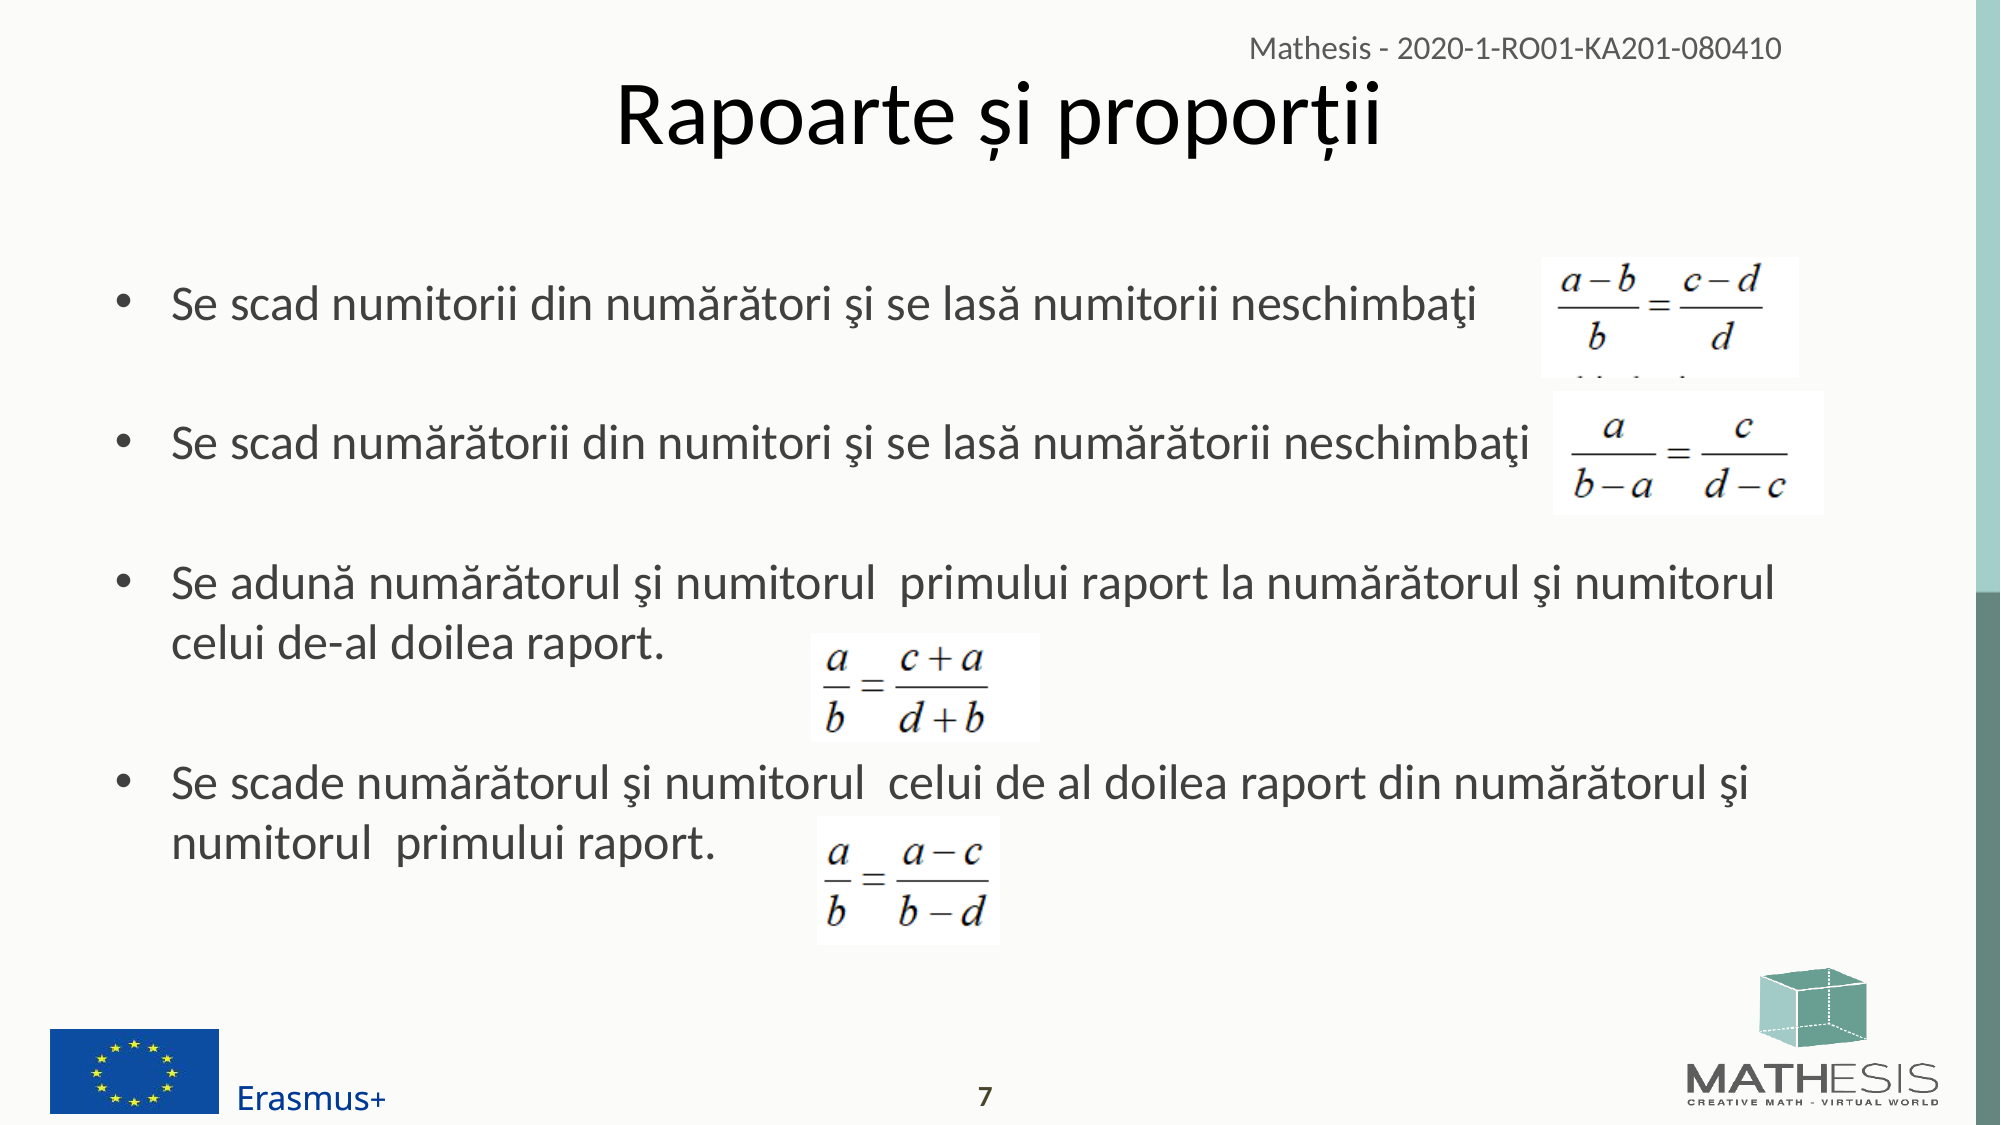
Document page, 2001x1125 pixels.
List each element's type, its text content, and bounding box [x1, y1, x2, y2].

picture [810, 633, 1040, 742]
picture [1540, 257, 1800, 379]
picture [1553, 390, 1825, 515]
list Se scad numitorii din numărători şi se lasă numitorii neschimbaţi Se scad numărătorii din numitori şi se lasă numărătorii neschimbaţi Se adună numărătorul şi numitorul primului raport la numărătorul şi numitorul celui de-al doilea raport. Se scade numărătorul şi numitorul celui de al doilea raport din numărătorul şi numitorul primului raport. [99, 262, 1900, 1005]
picture [50, 1029, 219, 1114]
title Rapoarte și proporții [99, 45, 1900, 233]
picture [816, 815, 1001, 945]
